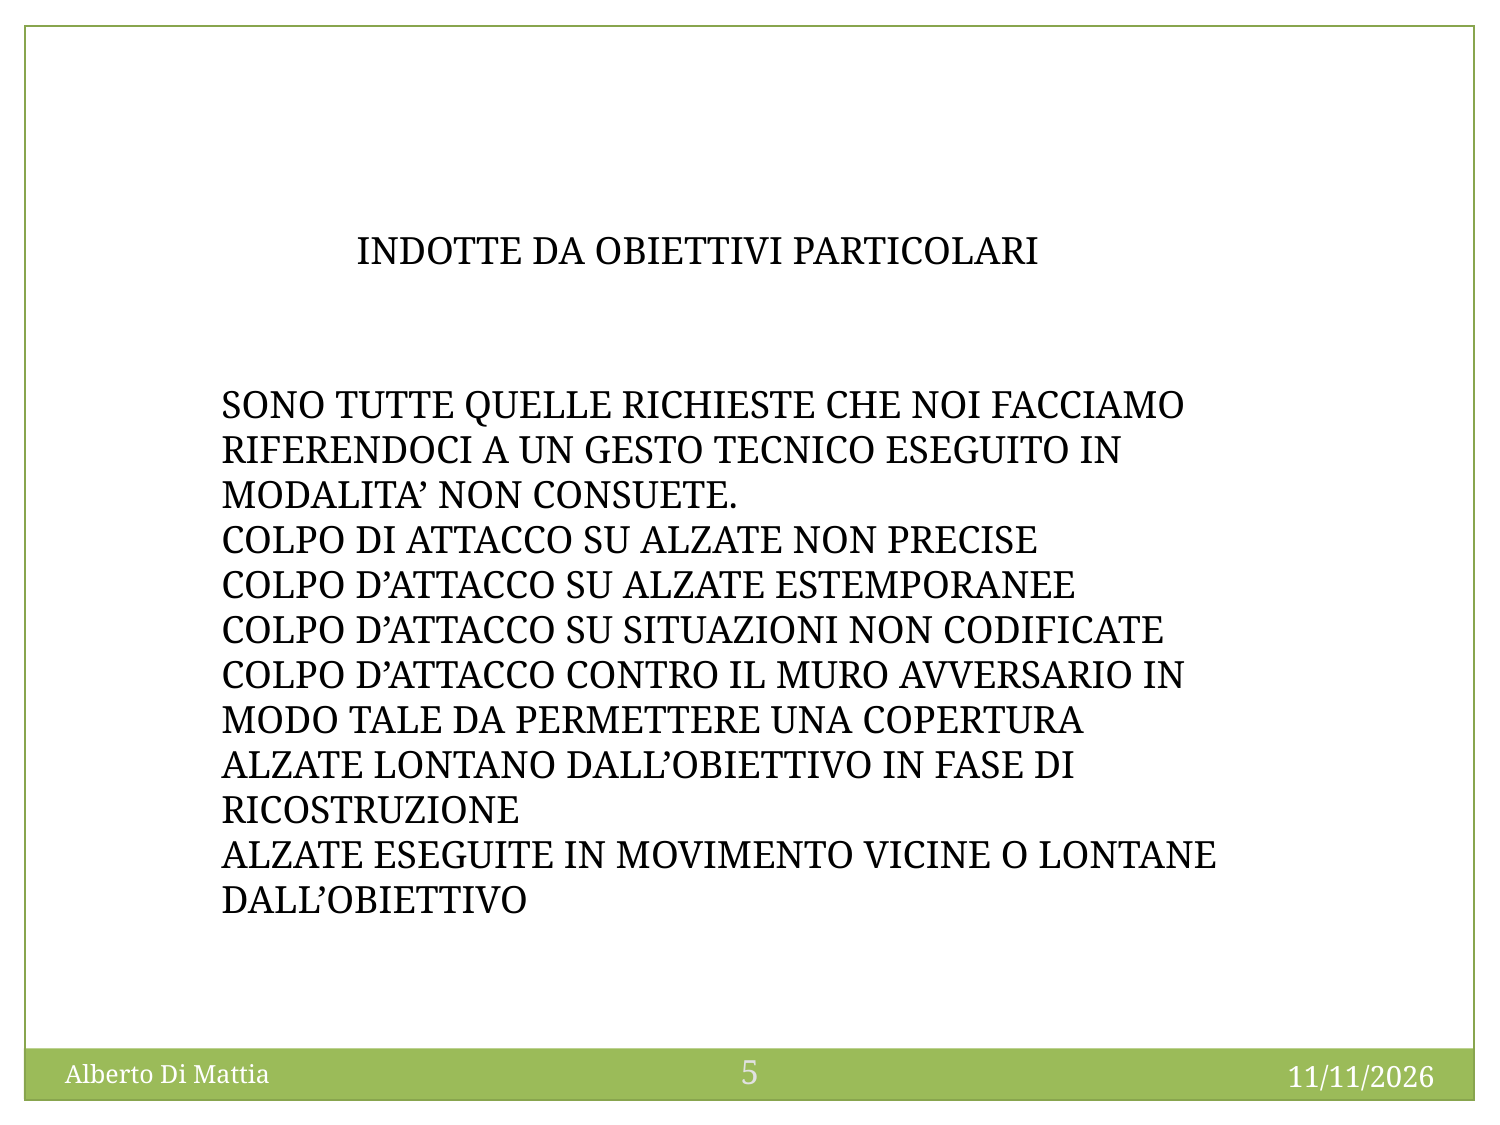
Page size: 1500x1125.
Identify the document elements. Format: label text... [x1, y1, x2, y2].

text_box INDOTTE DA OBIETTIVI PARTICOLARI [230, 219, 1176, 280]
slide_number 5 [699, 1037, 800, 1110]
footer Alberto Di Mattia [50, 1051, 638, 1112]
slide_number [950, 1050, 1450, 1111]
text_box SONO TUTTE QUELLE RICHIESTE CHE NOI FACCIAMO RIFERENDOCI A UN GESTO TECNICO ESEGUITO IN MODALITA’ NON CONSUETE. COLPO DI ATTACCO SU ALZATE NON PRECISE COLPO D’ATTACCO SU ALZATE ESTEMPORANEE COLPO D’ATTACCO SU SITUAZIONI NON CODIFICATE COLPO D’ATTACCO CONTRO IL MURO AVVERSARIO IN MODO TALE DA PERMETTERE UNA COPERTURA ALZATE LONTANO DALL’OBIETTIVO IN FASE DI RICOSTRUZIONE ALZATE ESEGUITE IN MOVIMENTO VICINE O LONTANE DALL’OBIETTIVO [206, 373, 1235, 974]
